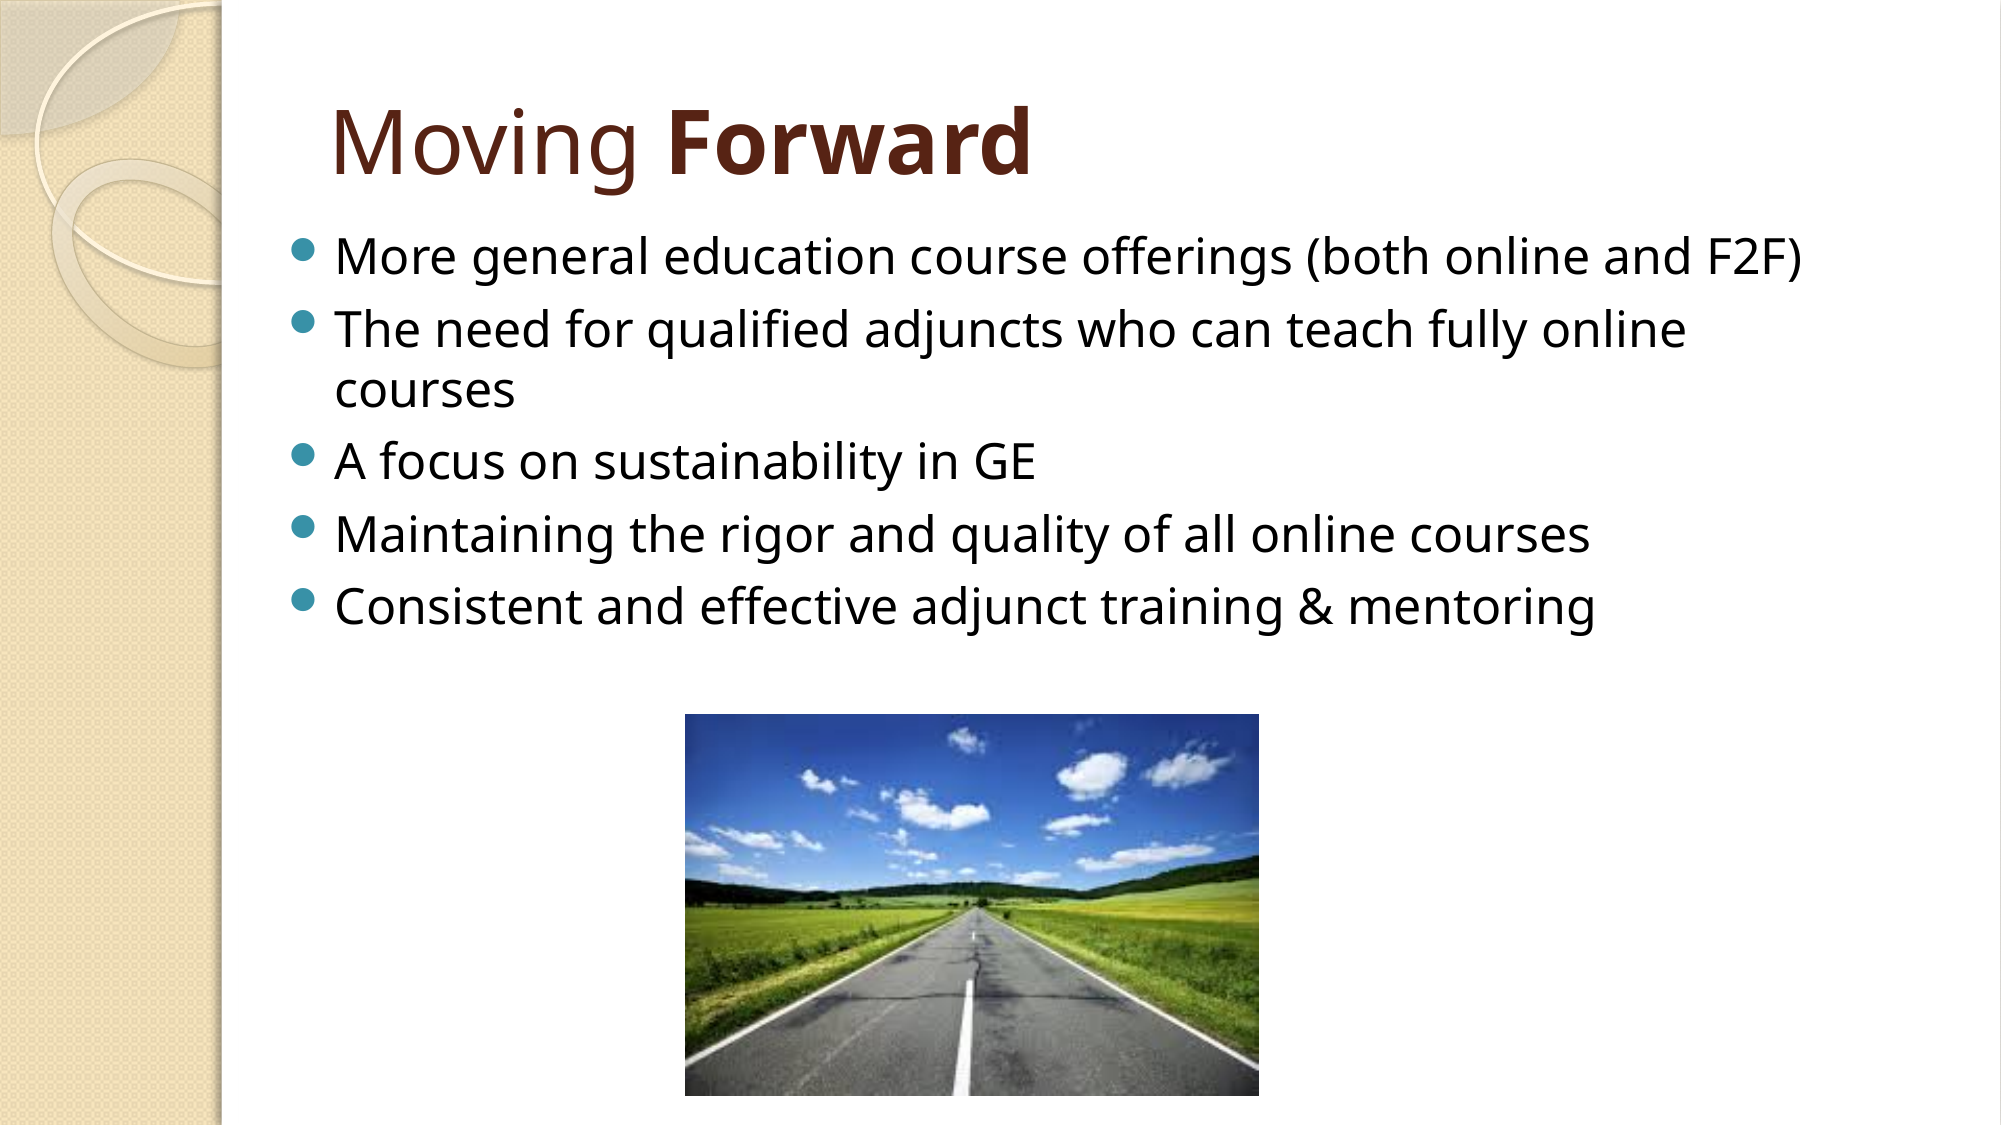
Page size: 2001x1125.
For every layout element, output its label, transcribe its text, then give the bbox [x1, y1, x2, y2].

picture [685, 714, 1259, 1097]
title Moving Forward [313, 45, 1954, 233]
list More general education course offerings (both online and F2F) The need for qualified adjuncts who can teach fully online courses A focus on sustainability in GE Maintaining the rigor and quality of all online courses Consistent and effective adjunct training & mentoring [259, 217, 1888, 970]
